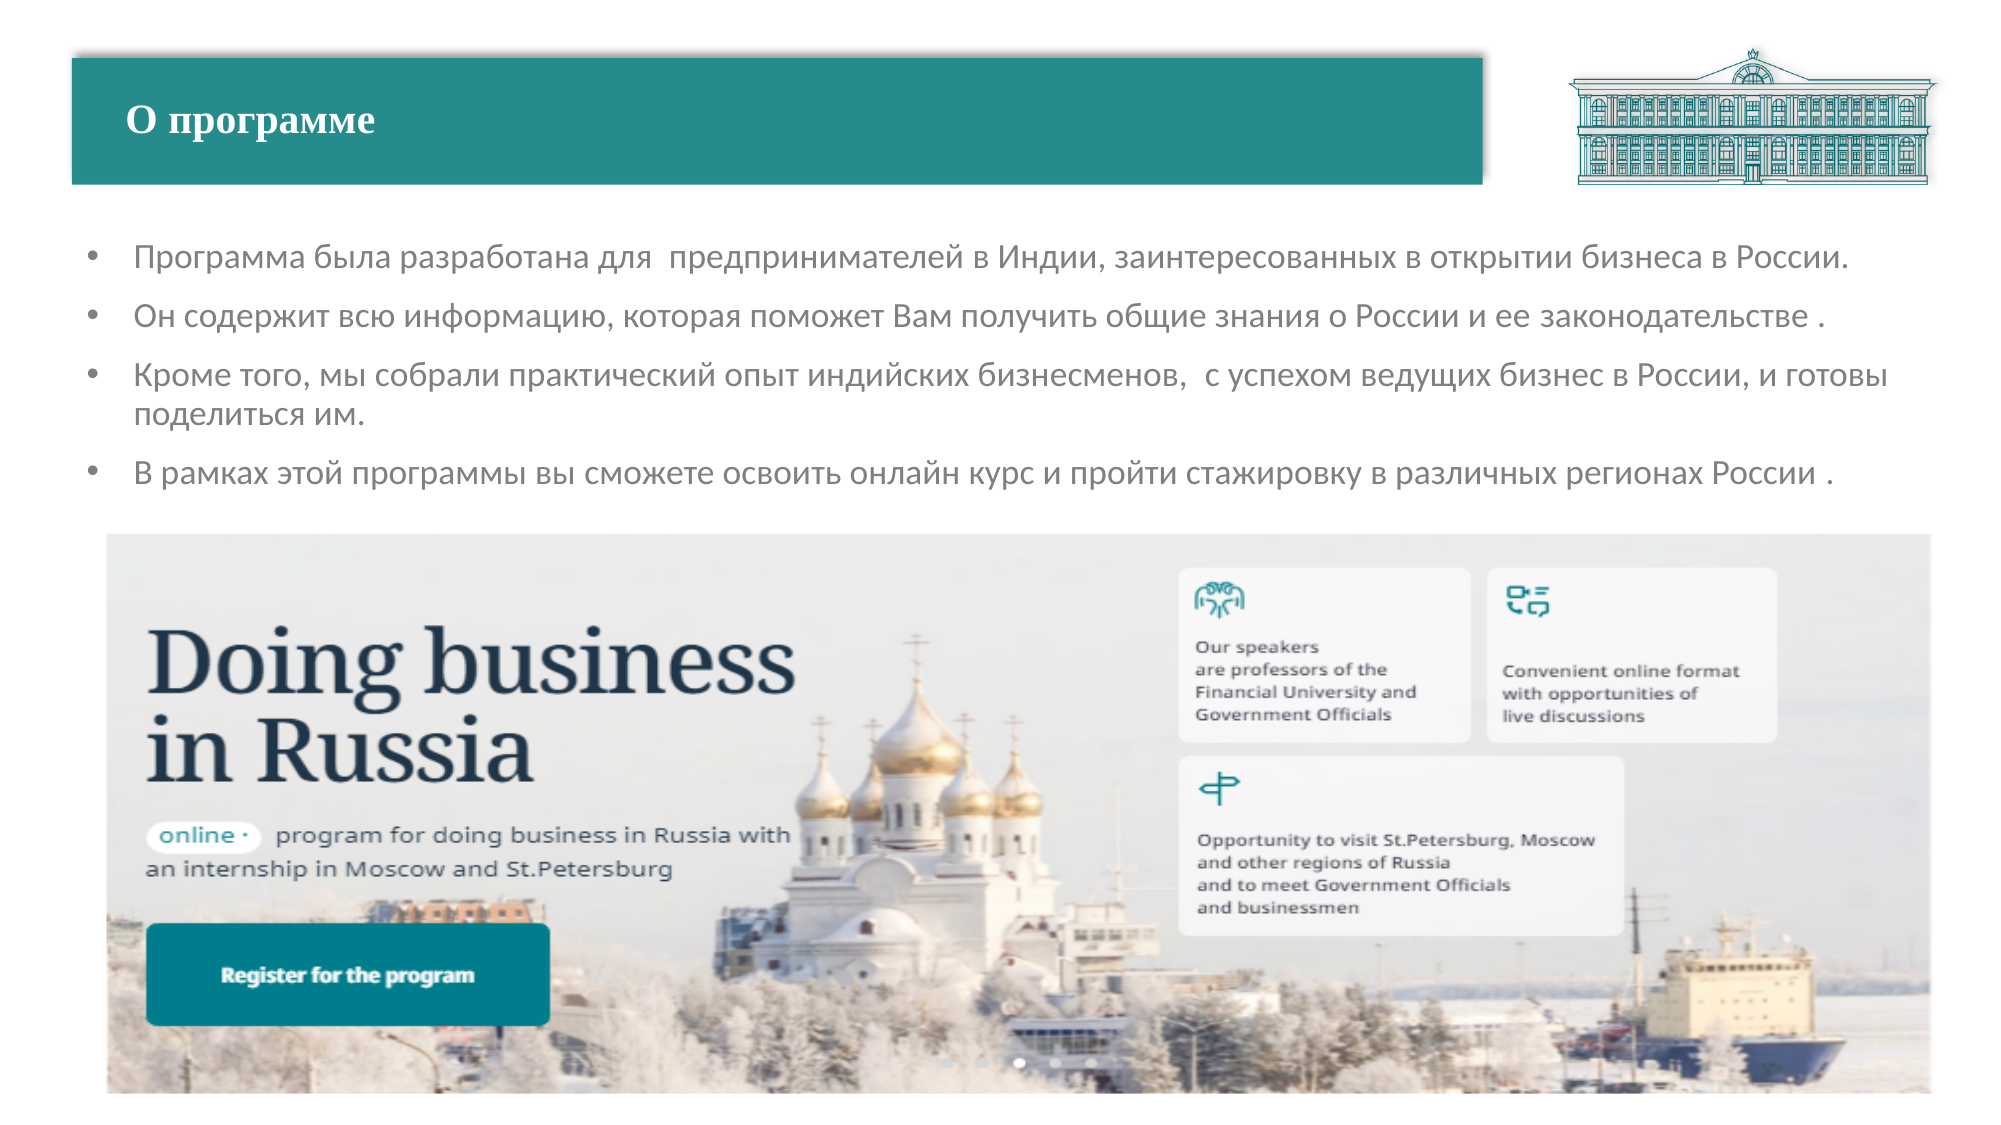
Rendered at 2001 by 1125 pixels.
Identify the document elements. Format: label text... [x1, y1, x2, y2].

picture [1566, 48, 1939, 185]
list Программа была разработана для предпринимателей в Индии, заинтересованных в открытии бизнеса в России. Он содержит всю информацию, которая поможет Вам получить общие знания о России и ее законодательстве . Кроме того, мы собрали практический опыт индийских бизнесменов, с успехом ведущих бизнес в России, и готовы поделиться им. В рамках этой программы вы сможете освоить онлайн курс и пройти стажировку в различных регионах России . [71, 230, 1922, 520]
title О программе [99, 87, 1525, 153]
picture [99, 518, 1943, 1102]
text_box [71, 58, 1483, 185]
